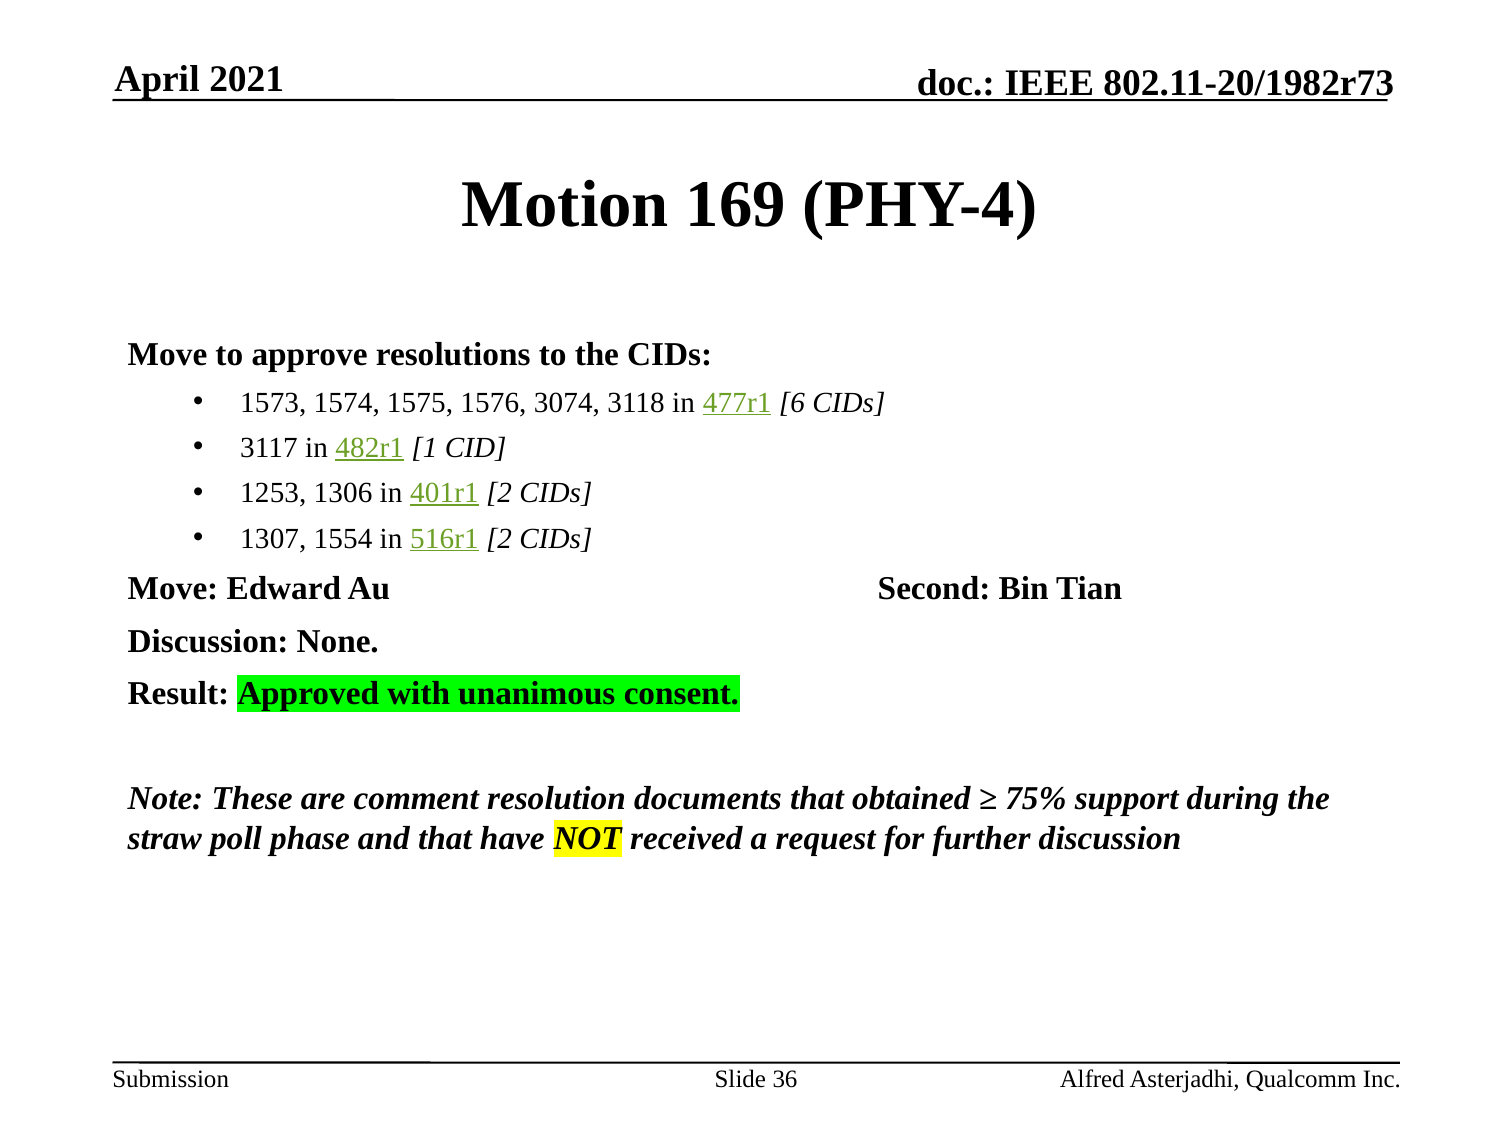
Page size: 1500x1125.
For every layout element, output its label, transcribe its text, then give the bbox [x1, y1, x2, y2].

footer Alfred Asterjadhi, Qualcomm Inc. [878, 1061, 1402, 1093]
title Motion 169 (PHY-4) [112, 112, 1388, 288]
list Move to approve resolutions to the CIDs: 1573, 1574, 1575, 1576, 3074, 3118 in 477r1 [6 CIDs] 3117 in 482r1 [1 CID] 1253, 1306 in 401r1 [2 CIDs] 1307, 1554 in 516r1 [2 CIDs] Move: Edward Au Second: Bin Tian Discussion: None. Result: Approved with unanimous consent. Note: These are comment resolution documents that obtained ≥ 75% support during the straw poll phase and that have NOT received a request for further discussion [112, 324, 1388, 1000]
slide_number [114, 54, 423, 100]
slide_number Slide 36 [712, 1061, 800, 1123]
